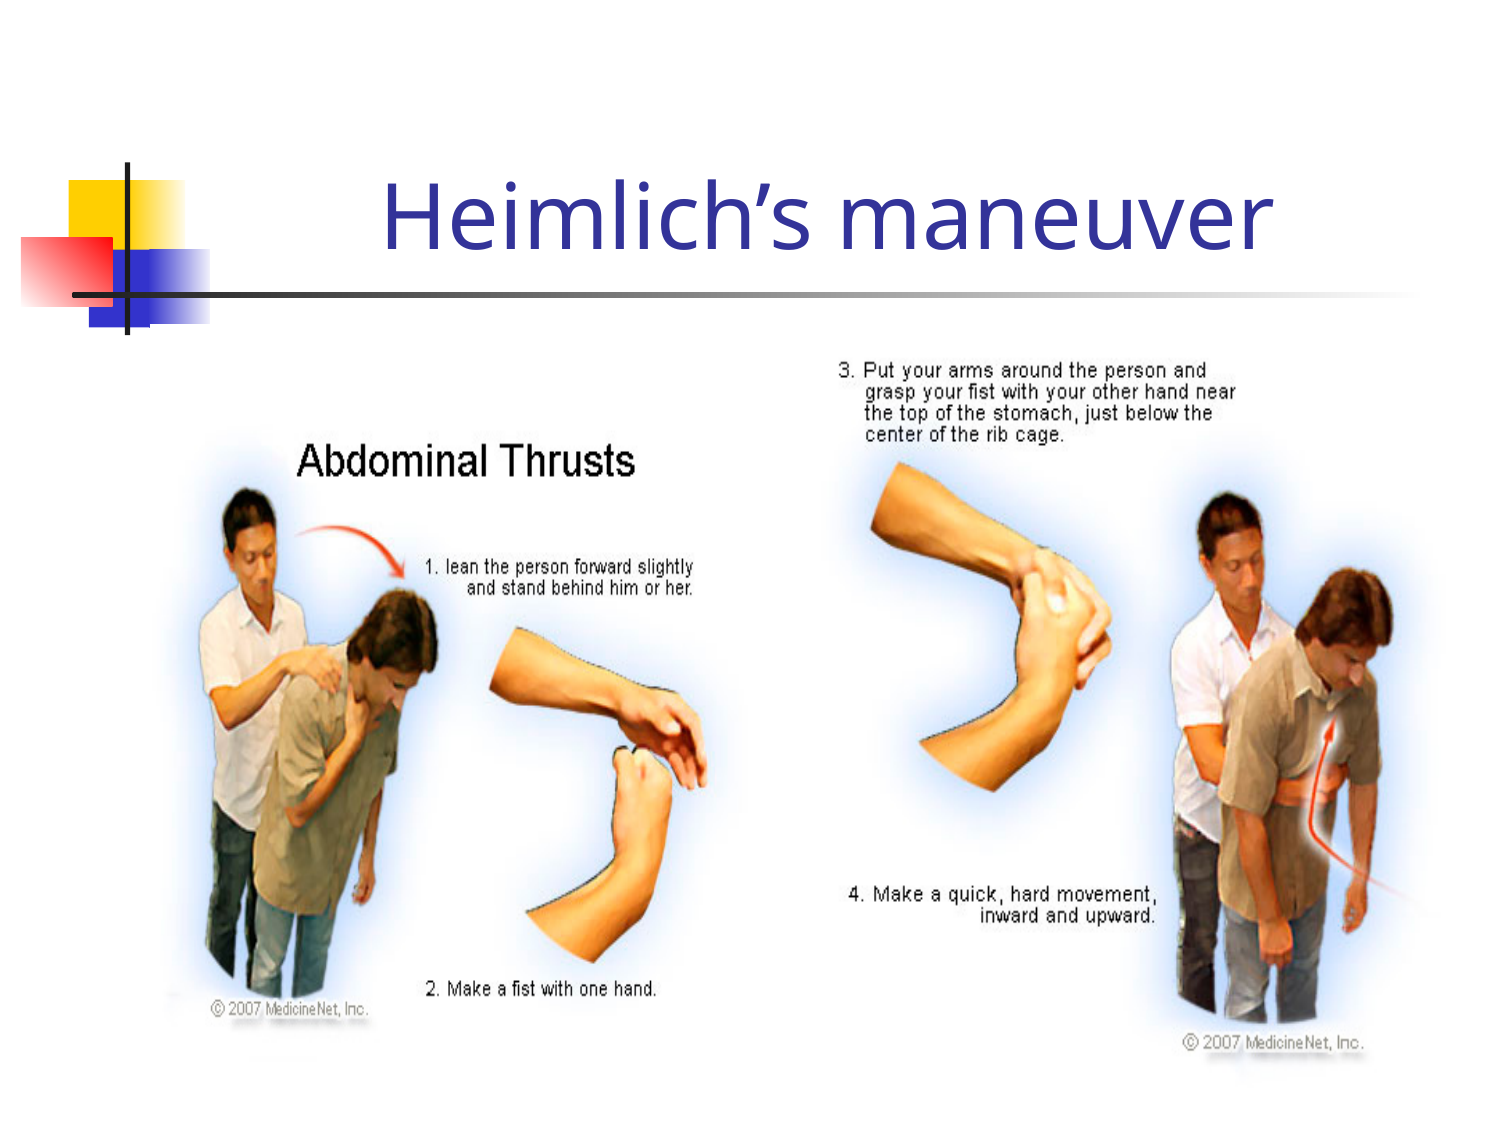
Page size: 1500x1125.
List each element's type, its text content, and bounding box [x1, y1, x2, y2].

title Heimlich’s maneuver [188, 34, 1468, 276]
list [749, 312, 1470, 1088]
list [149, 324, 744, 1088]
